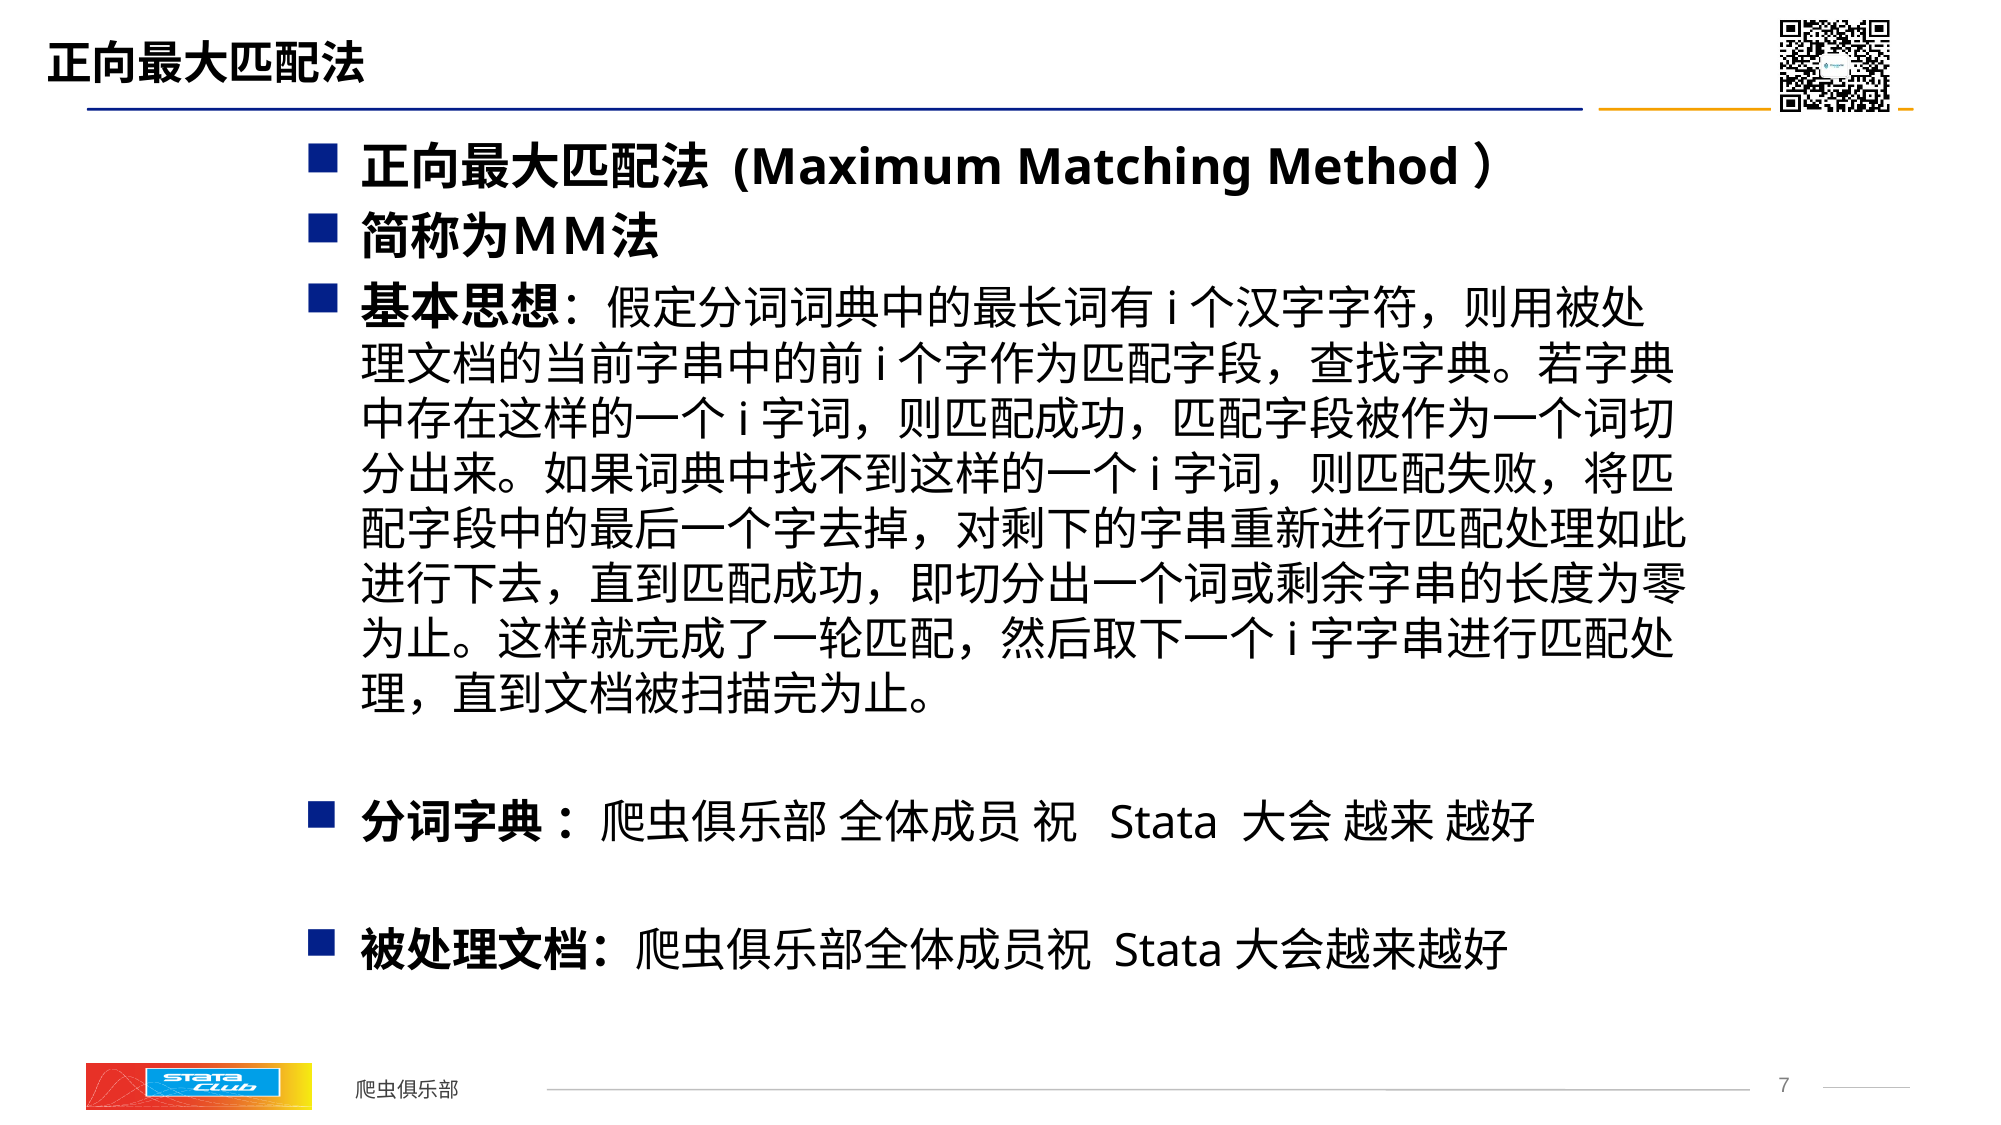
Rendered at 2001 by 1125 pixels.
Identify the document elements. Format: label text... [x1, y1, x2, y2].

picture [1771, 12, 1898, 119]
list 正向最大匹配法 (Maximum Matching Method） 简称为ＭＭ法 基本思想：假定分词词典中的最长词有i个汉字字符，则用被处理文档的当前字串中的前i个字作为匹配字段，查找字典。若字典中存在这样的一个i字词，则匹配成功，匹配字段被作为一个词切分出来。如果词典中找不到这样的一个i字词，则匹配失败，将匹配字段中的最后一个字去掉，对剩下的字串重新进行匹配处理如此进行下去，直到匹配成功，即切分出一个词或剩余字串的长度为零为止。这样就完成了一轮匹配，然后取下一个i字字串进行匹配处理，直到文档被扫描完为止。 分词字典 ：爬虫俱乐部 全体成员 祝 Stata 大会 越来 越好 被处理文档：爬虫俱乐部全体成员祝 Stata大会越来越好 [289, 126, 1704, 1083]
picture [86, 1063, 312, 1110]
title 正向最大匹配法 [30, 25, 1851, 97]
